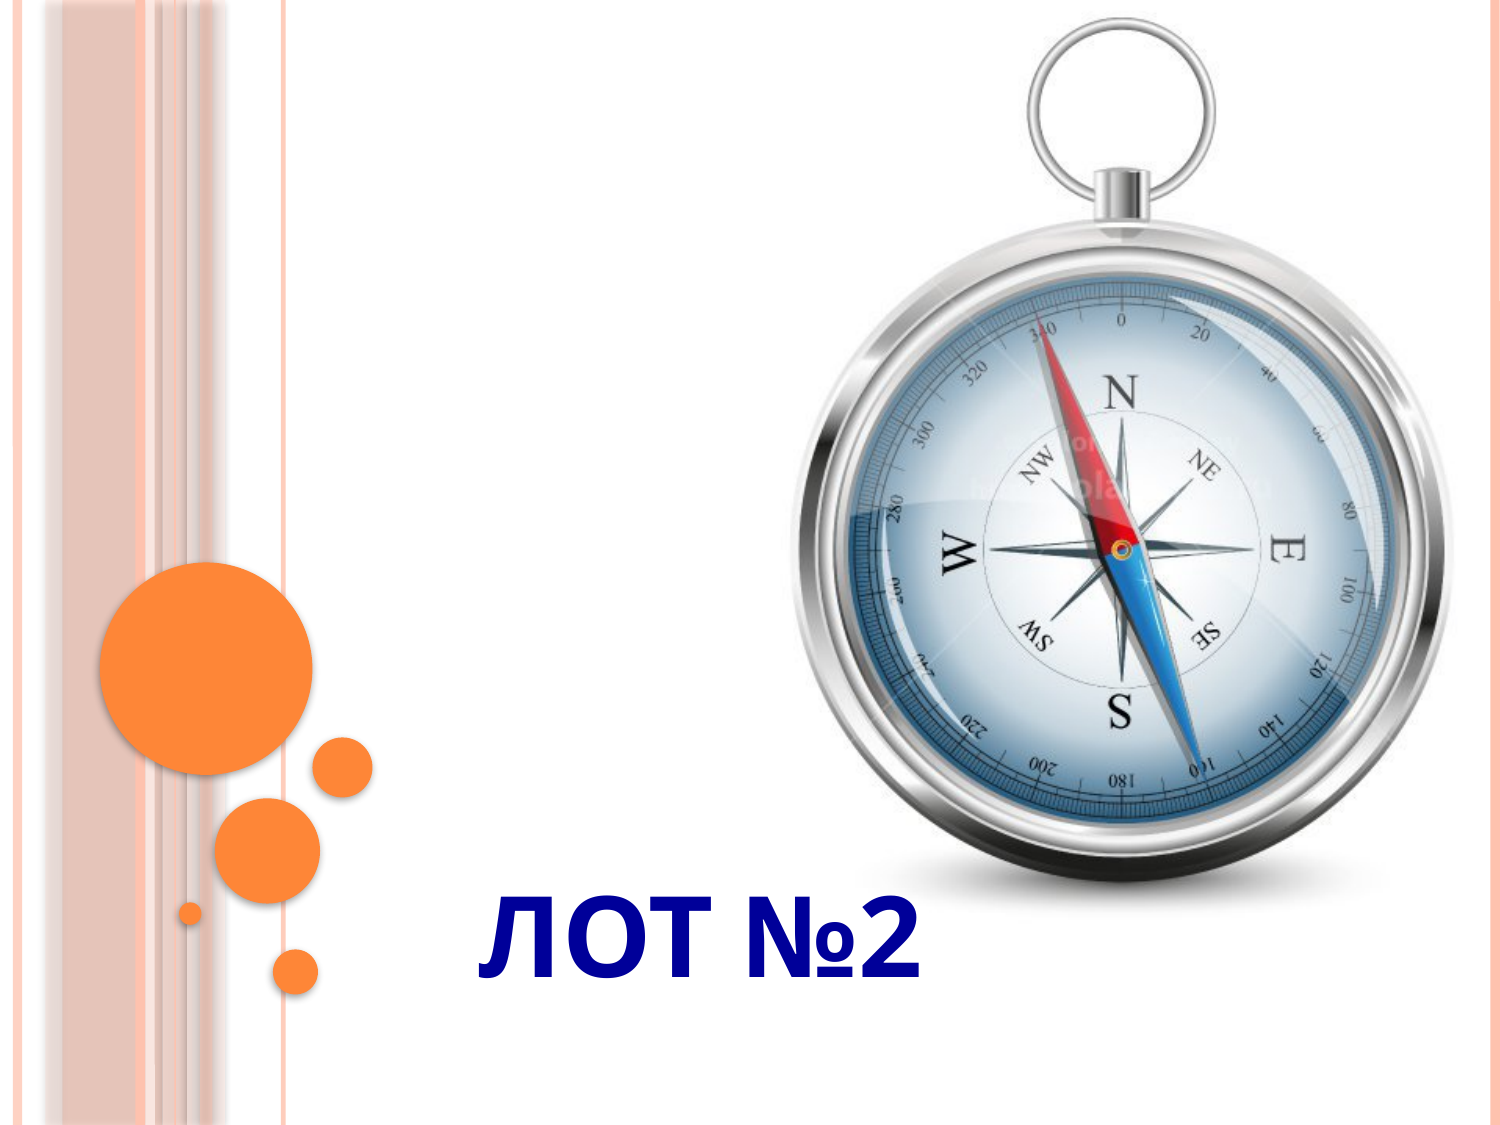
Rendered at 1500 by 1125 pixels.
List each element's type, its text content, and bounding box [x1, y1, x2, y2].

picture [761, 0, 1472, 938]
text_box ЛОТ №2 [463, 857, 938, 1008]
